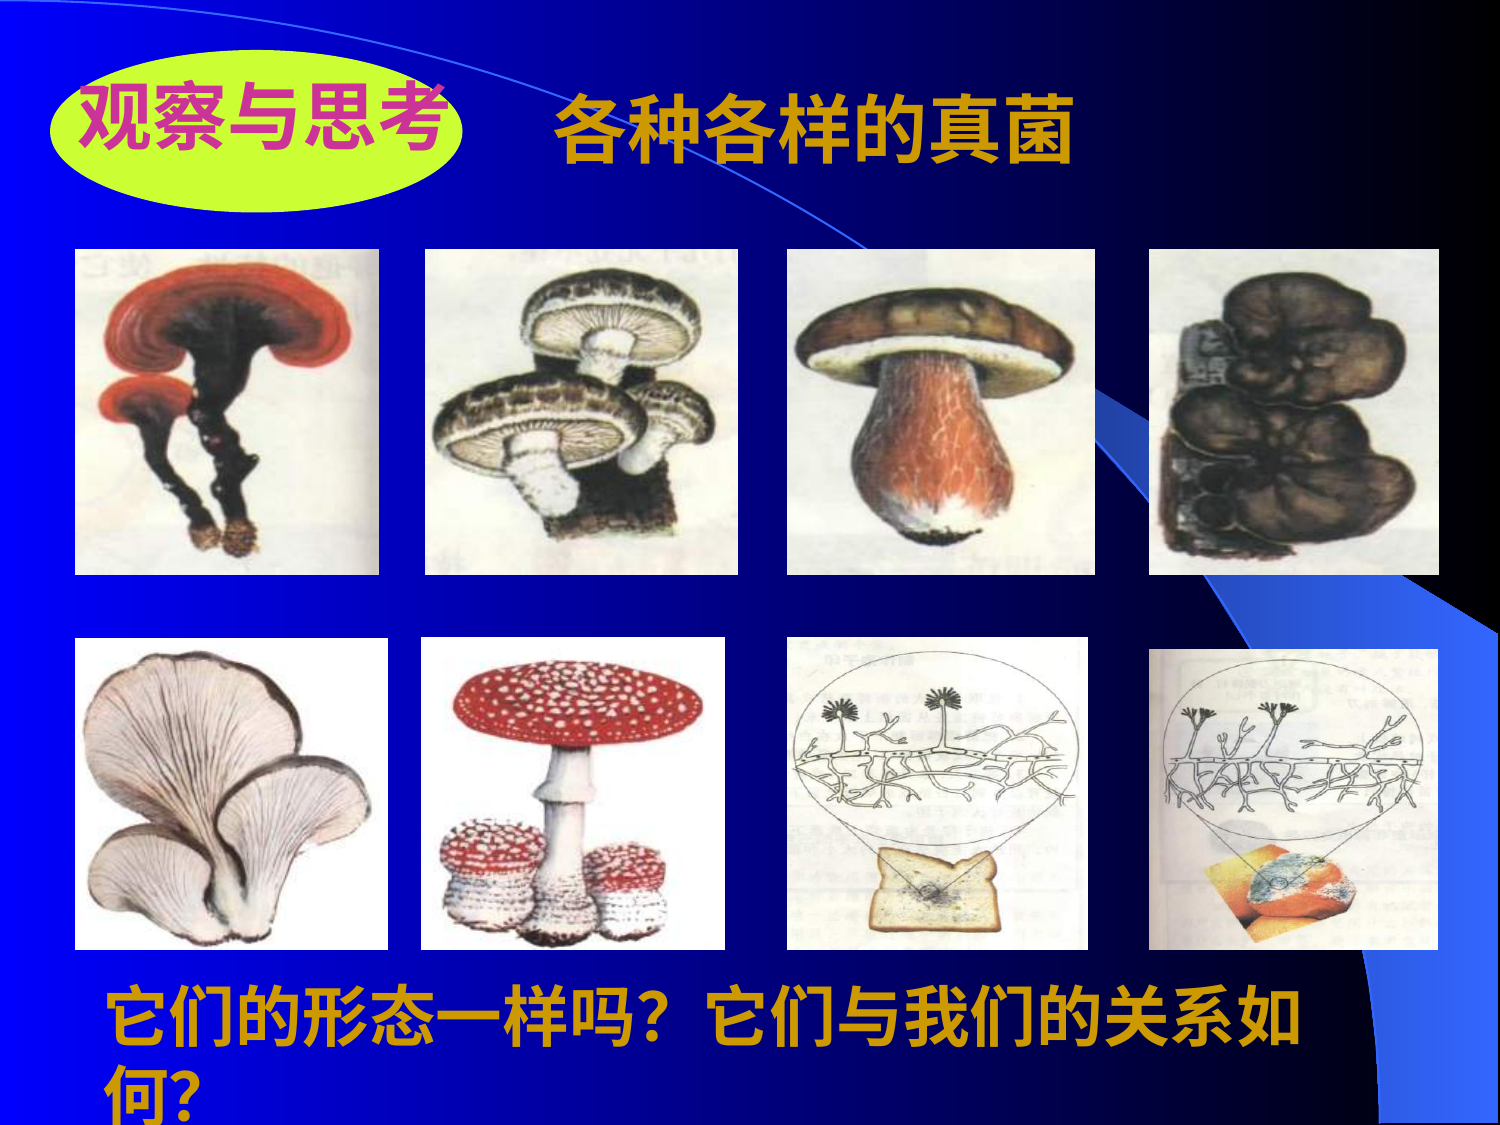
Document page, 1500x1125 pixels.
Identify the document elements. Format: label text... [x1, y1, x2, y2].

picture [787, 637, 1088, 951]
picture [1148, 649, 1438, 951]
text_box 它们的形态一样吗？它们与我们的关系如何？ [87, 967, 1438, 1125]
picture [74, 638, 388, 951]
text_box 各种各样的真菌 [537, 74, 1313, 180]
text_box [72, 168, 441, 213]
picture [787, 249, 1095, 576]
text_box 观察与思考 [62, 62, 775, 168]
text_box [50, 103, 62, 159]
text_box [87, 962, 1413, 967]
picture [74, 249, 379, 576]
picture [1149, 249, 1440, 576]
text_box [148, 49, 365, 62]
picture [424, 249, 738, 576]
picture [421, 637, 726, 951]
